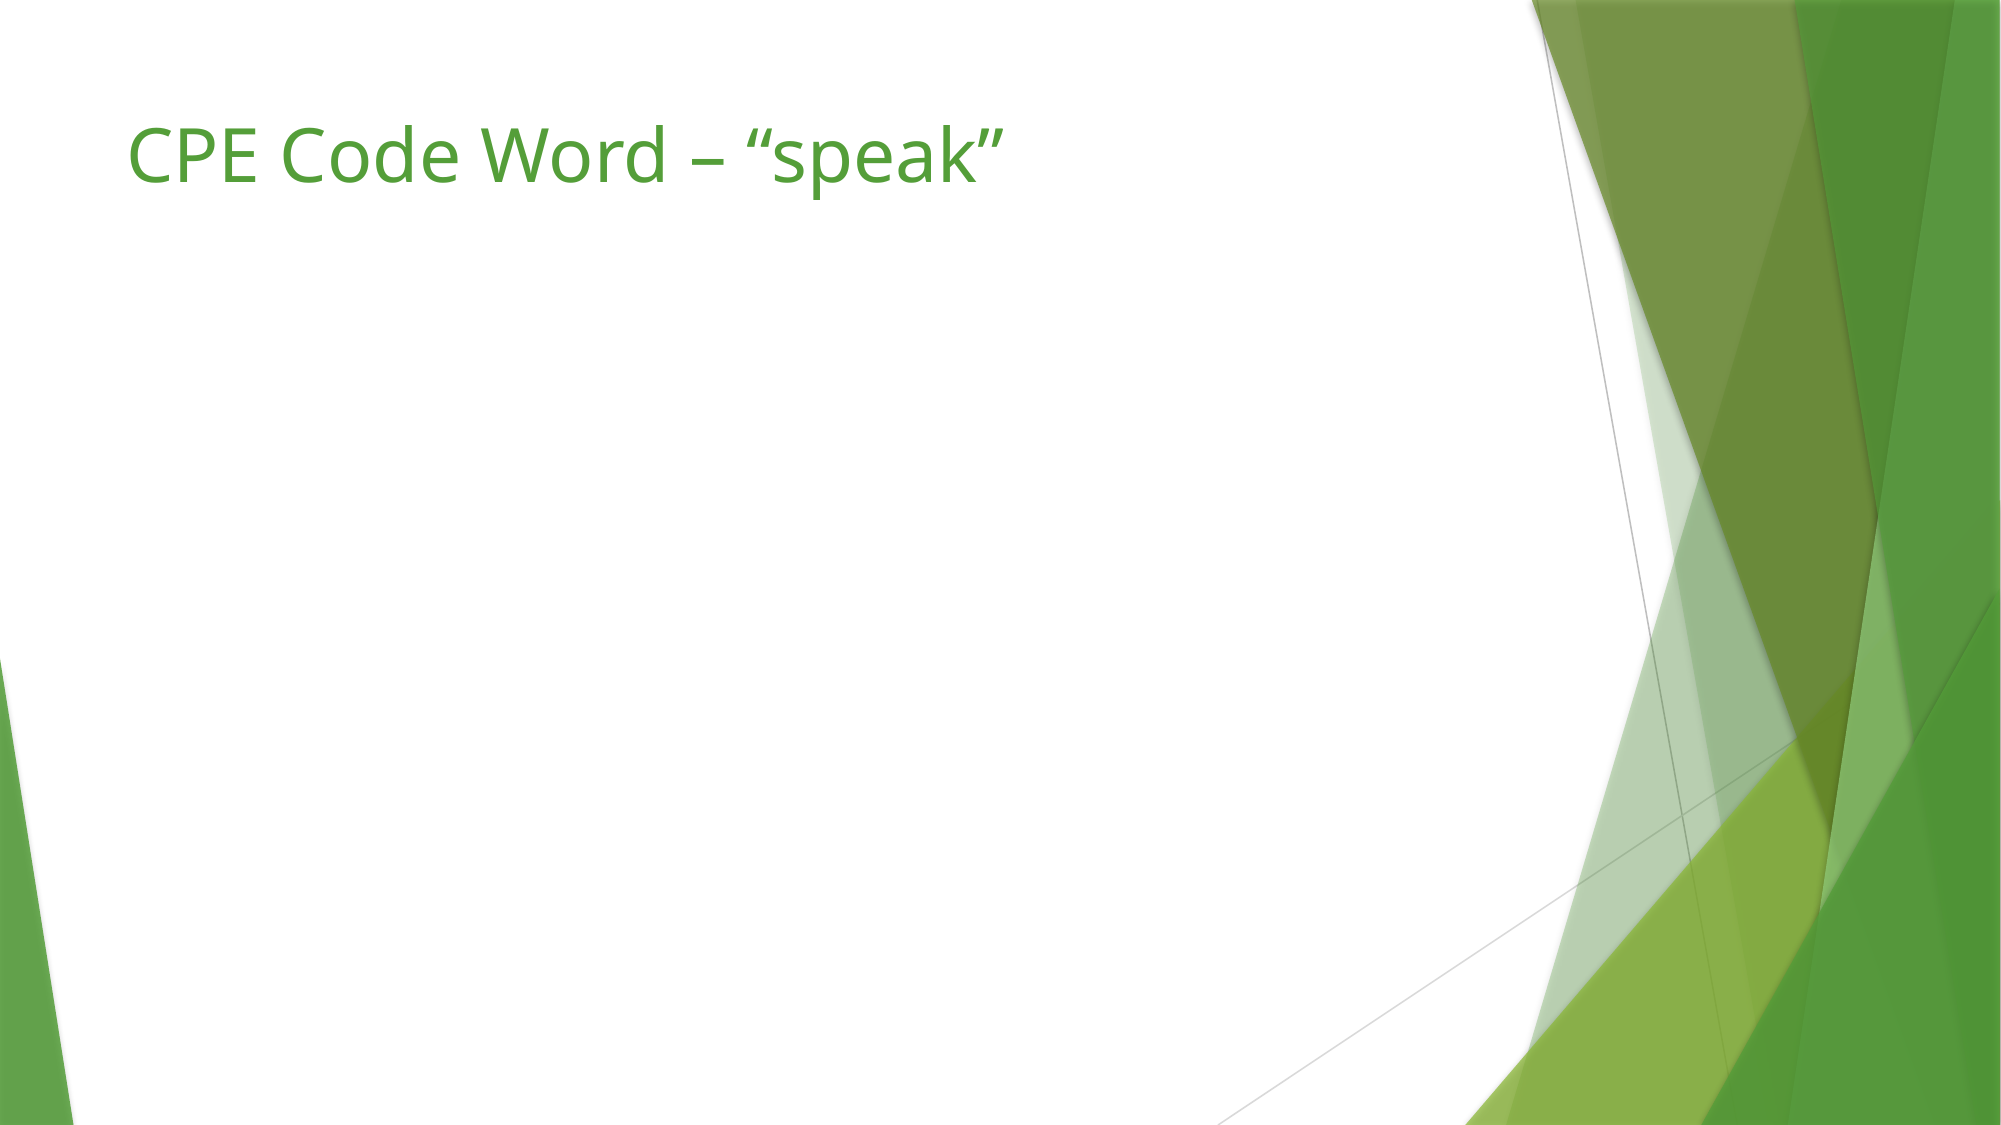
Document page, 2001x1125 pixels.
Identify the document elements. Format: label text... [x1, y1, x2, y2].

title CPE Code Word – “speak” [111, 99, 1522, 317]
